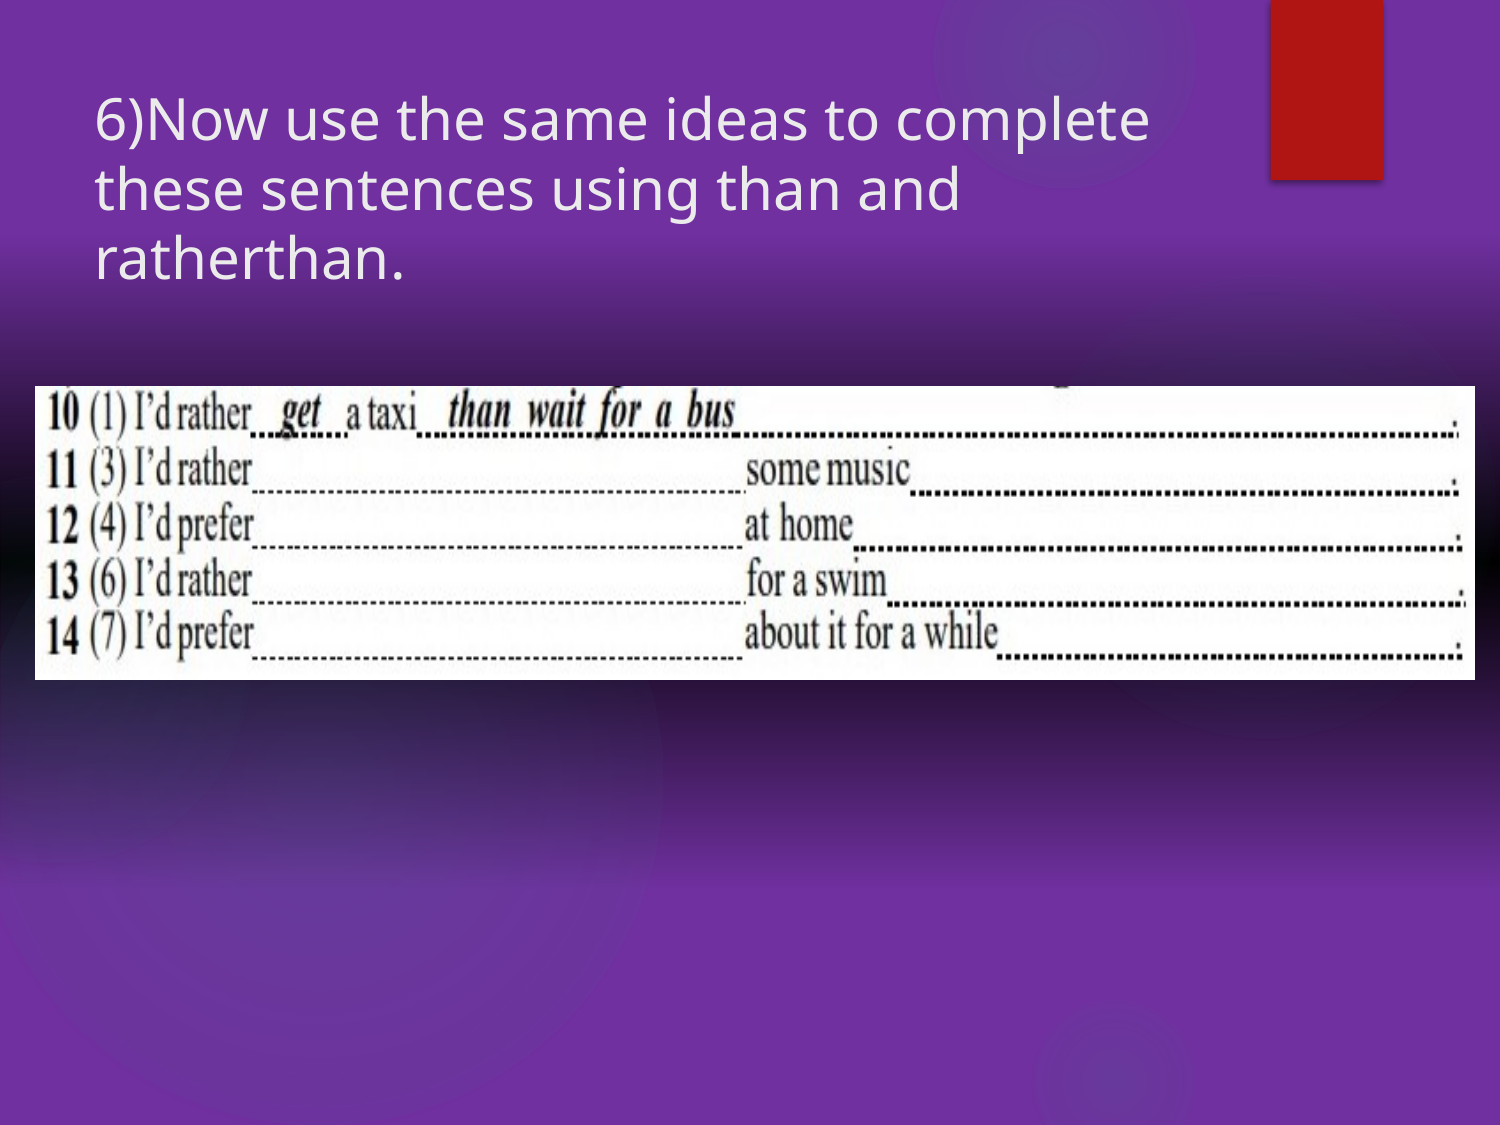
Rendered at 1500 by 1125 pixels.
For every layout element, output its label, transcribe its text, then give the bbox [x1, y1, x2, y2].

title 6)Now use the same ideas to complete these sentences using than and ratherthan. [79, 74, 1237, 304]
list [34, 386, 1476, 680]
